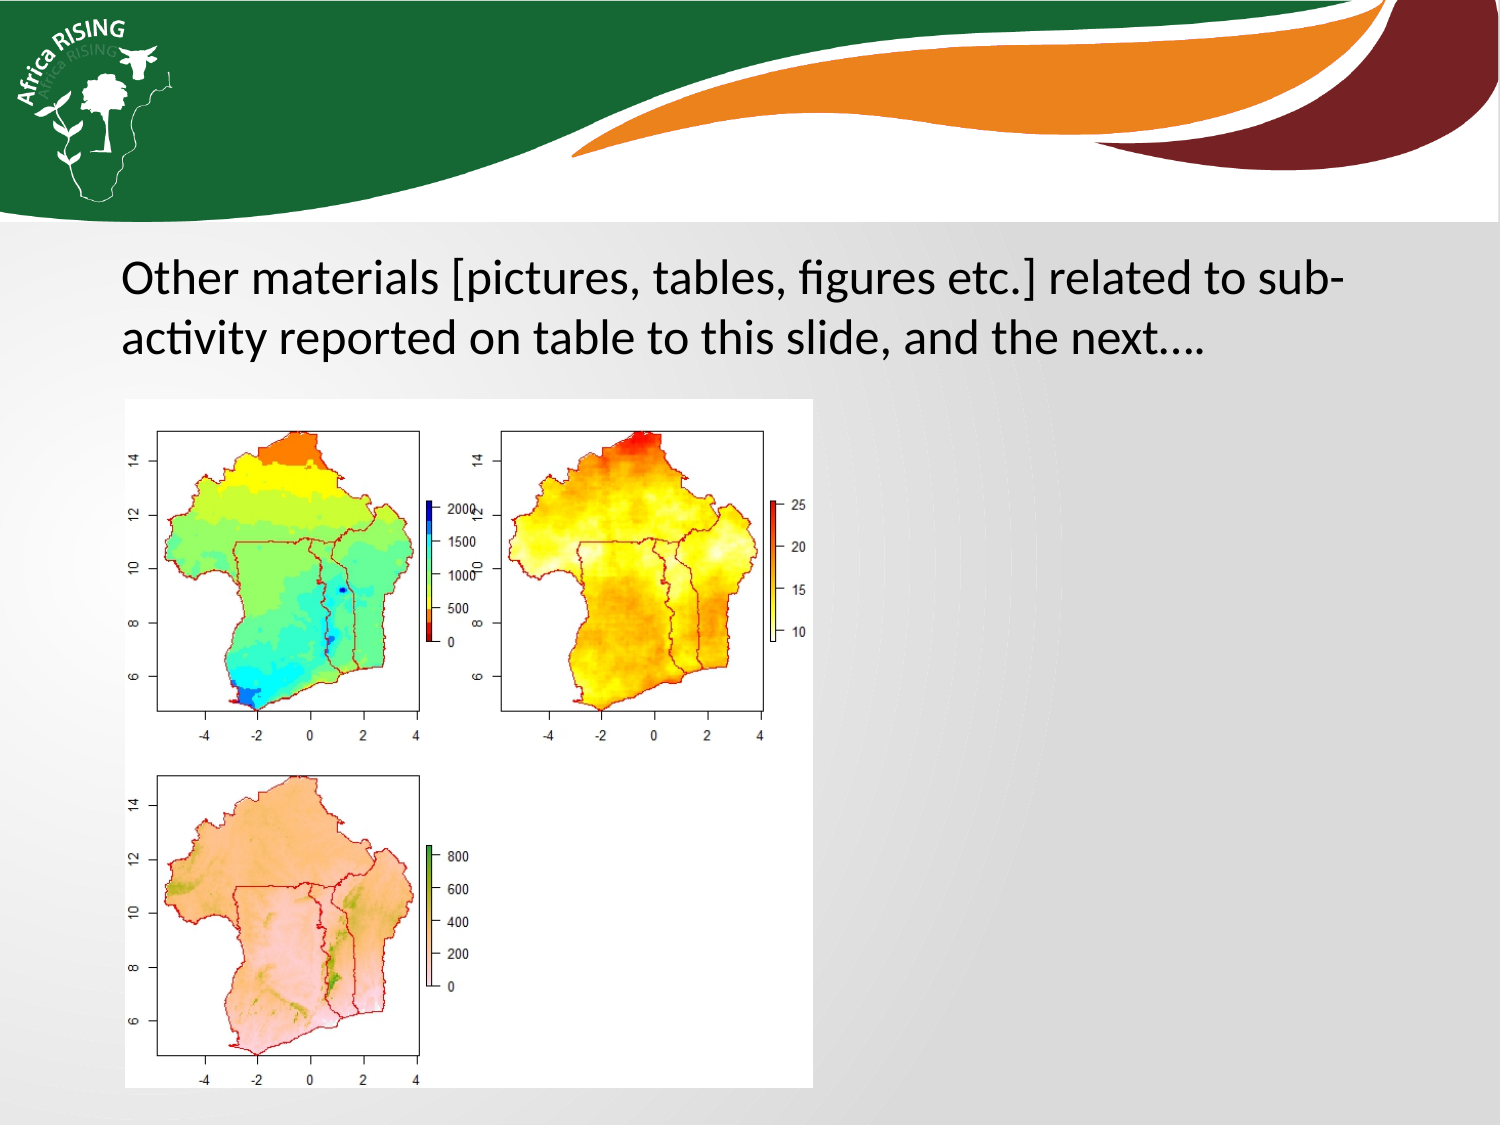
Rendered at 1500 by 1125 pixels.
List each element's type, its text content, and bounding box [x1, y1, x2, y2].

picture [0, 0, 1499, 222]
list Other materials [pictures, tables, figures etc.] related to sub-activity reported on table to this slide, and the next…. [87, 237, 1363, 375]
picture [124, 399, 813, 1088]
